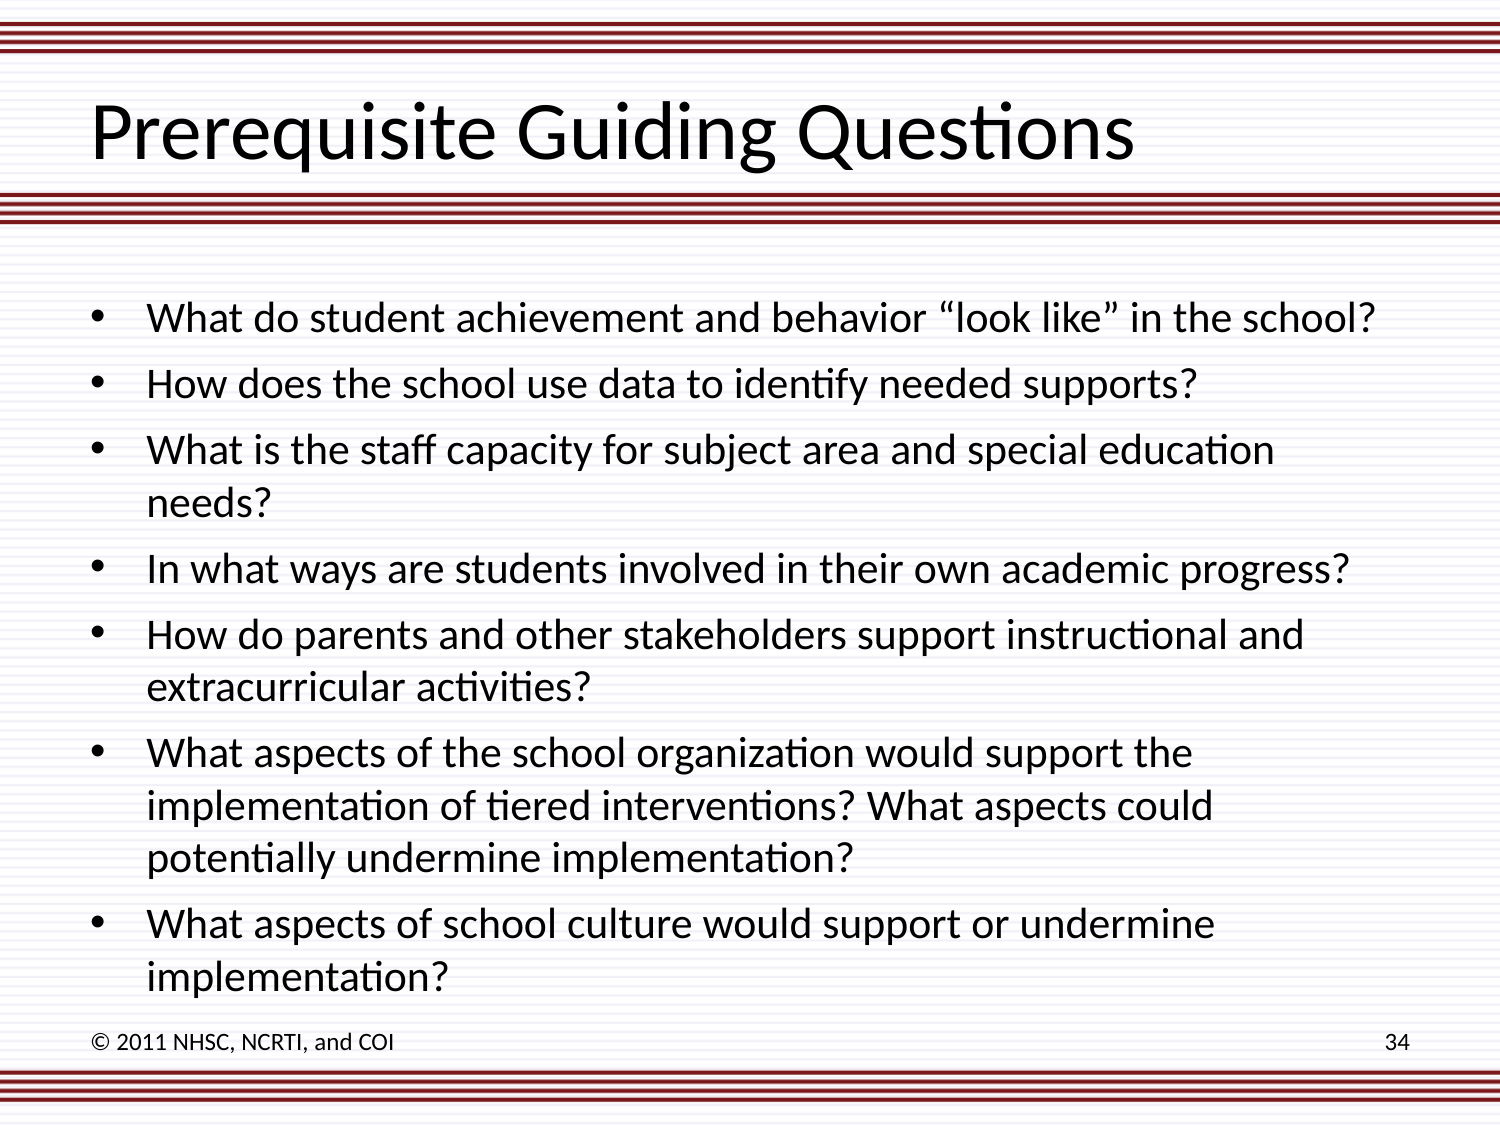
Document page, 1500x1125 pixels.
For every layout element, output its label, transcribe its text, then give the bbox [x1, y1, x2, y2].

slide_number 34 [1074, 1010, 1425, 1071]
footer © 2011 NHSC, NCRTI, and COI [75, 1010, 550, 1071]
picture [0, 0, 1500, 1125]
list What do student achievement and behavior “look like” in the school? How does the school use data to identify needed supports? What is the staff capacity for subject area and special education needs? In what ways are students involved in their own academic progress? How do parents and other stakeholders support instructional and extracurricular activities? What aspects of the school organization would support the implementation of tiered interventions? What aspects could potentially undermine implementation? What aspects of school culture would support or undermine implementation? [74, 281, 1426, 1112]
title Prerequisite Guiding Questions [74, 44, 1426, 209]
